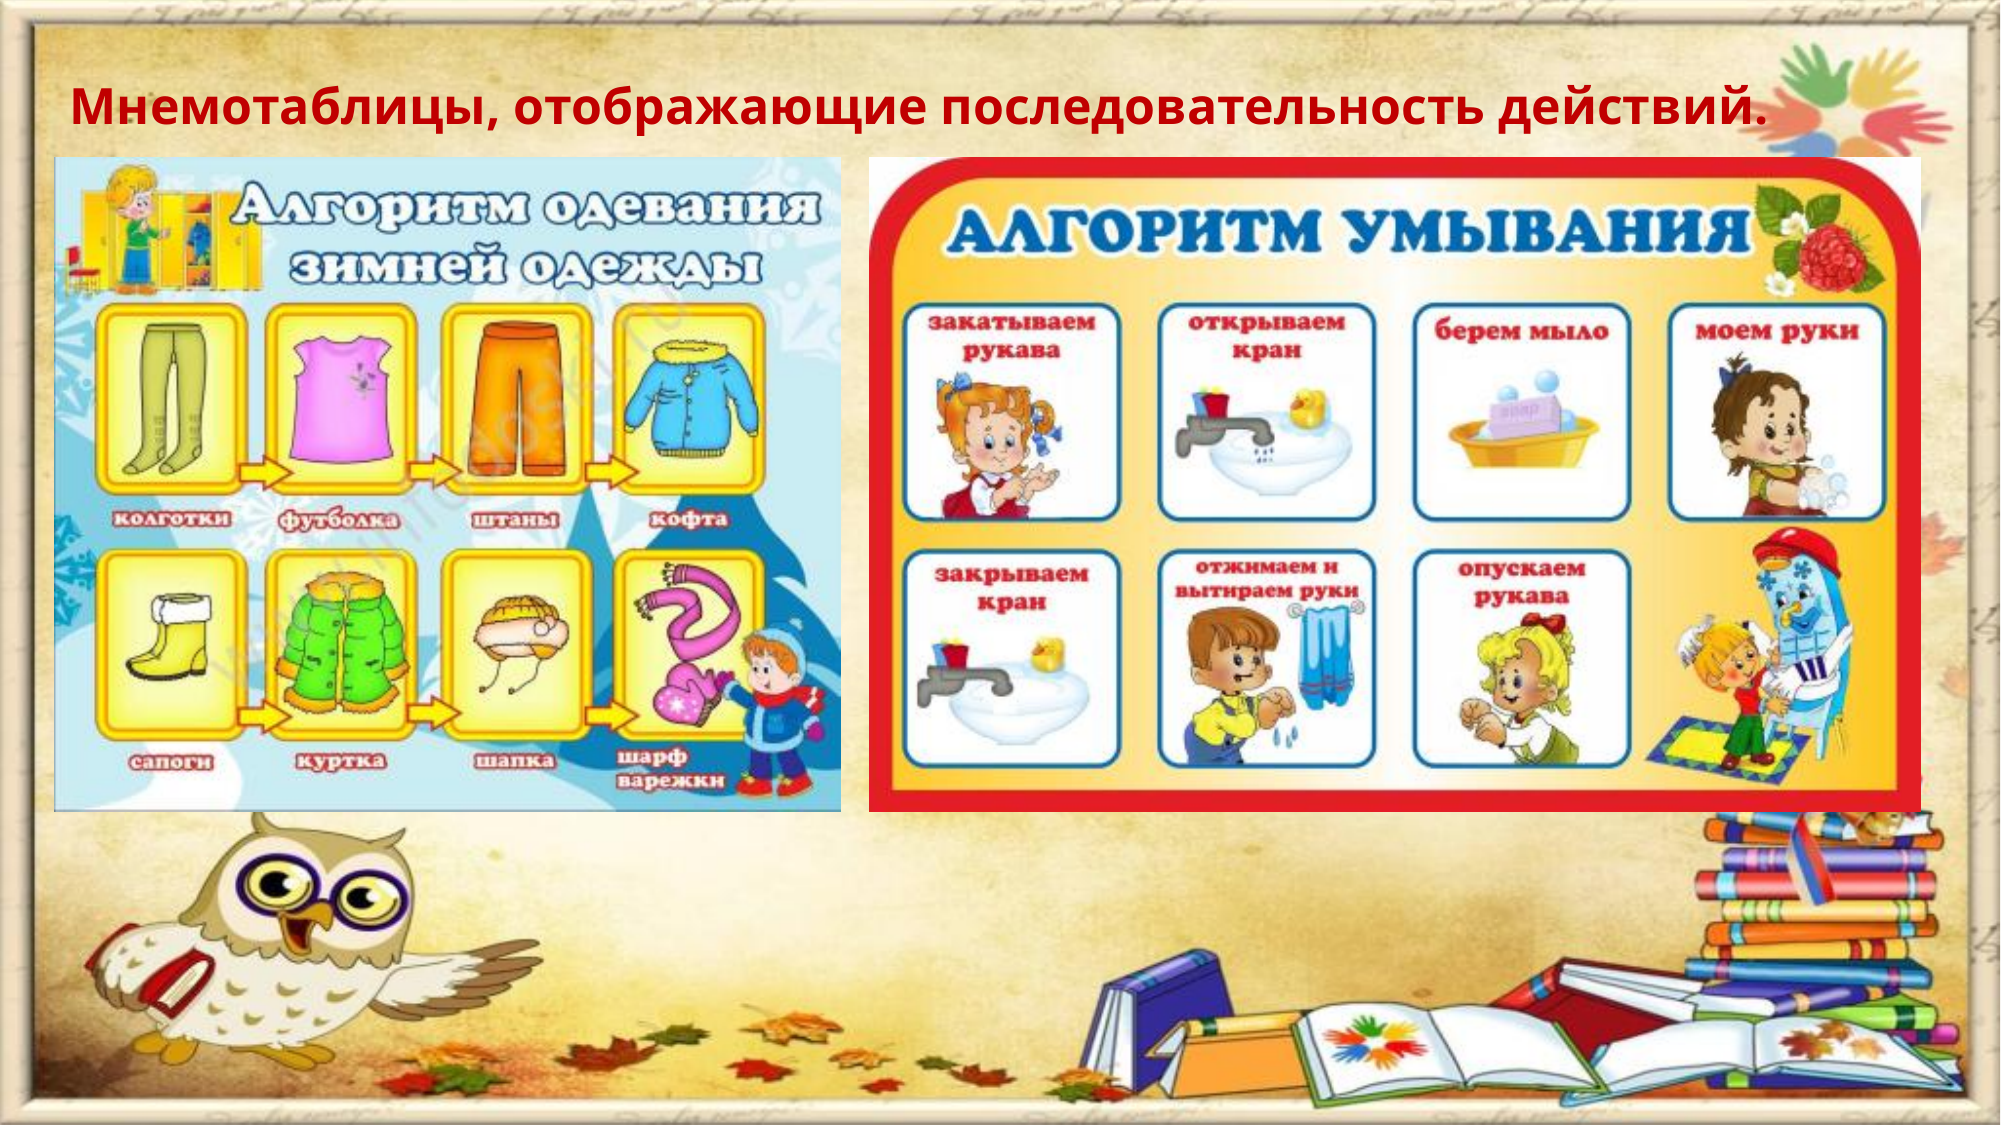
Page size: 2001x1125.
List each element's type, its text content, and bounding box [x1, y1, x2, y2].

picture [0, 0, 2001, 1125]
title Мнемотаблицы, отображающие последовательность действий. [54, 59, 1969, 158]
